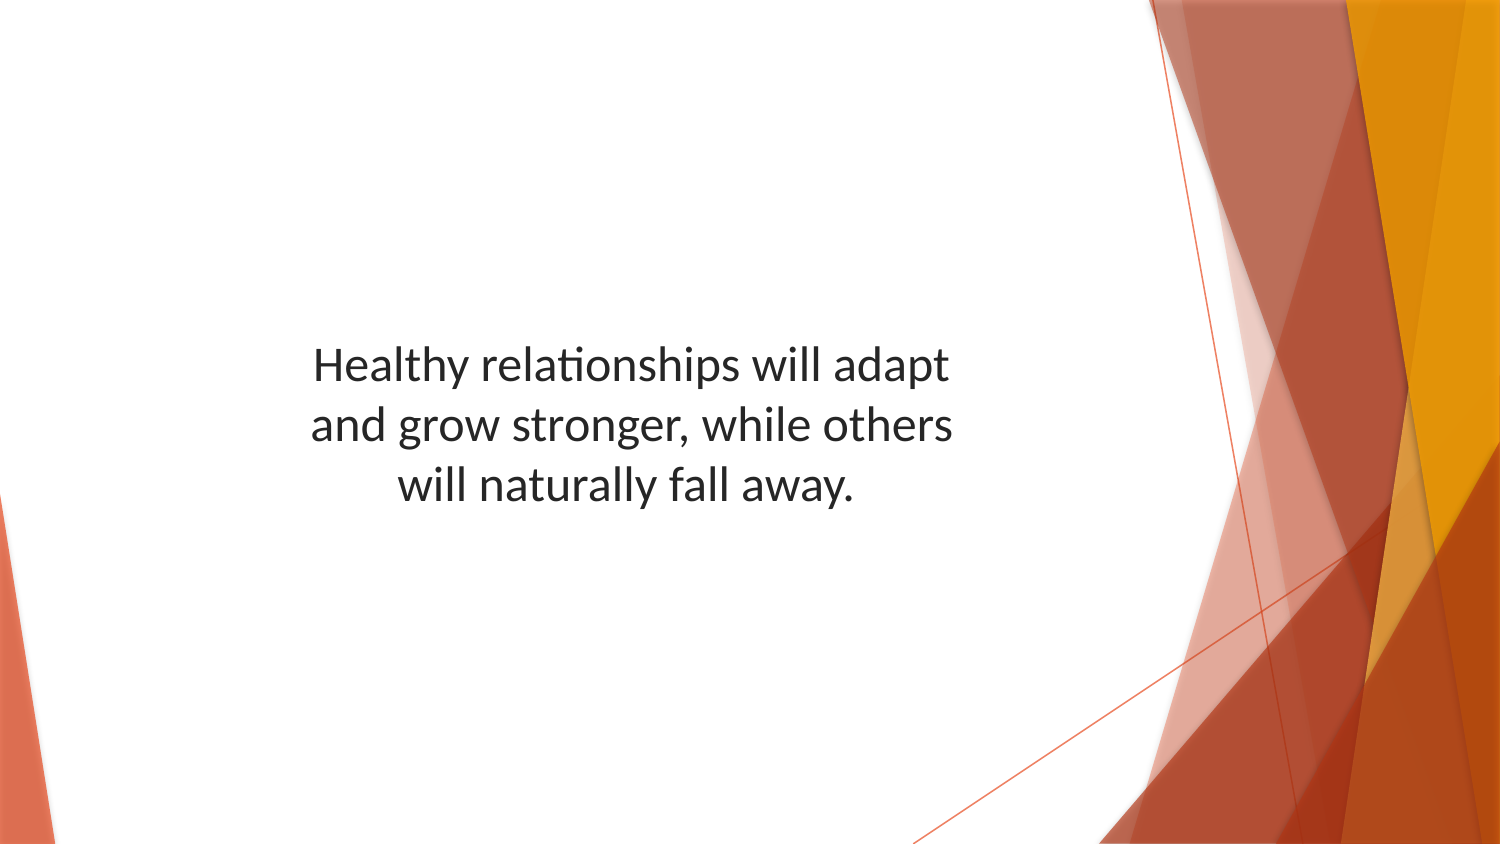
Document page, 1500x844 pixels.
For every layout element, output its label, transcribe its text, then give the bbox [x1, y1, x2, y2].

list Healthy relationships will adapt and grow stronger, while others will naturally fall away. [277, 197, 987, 647]
